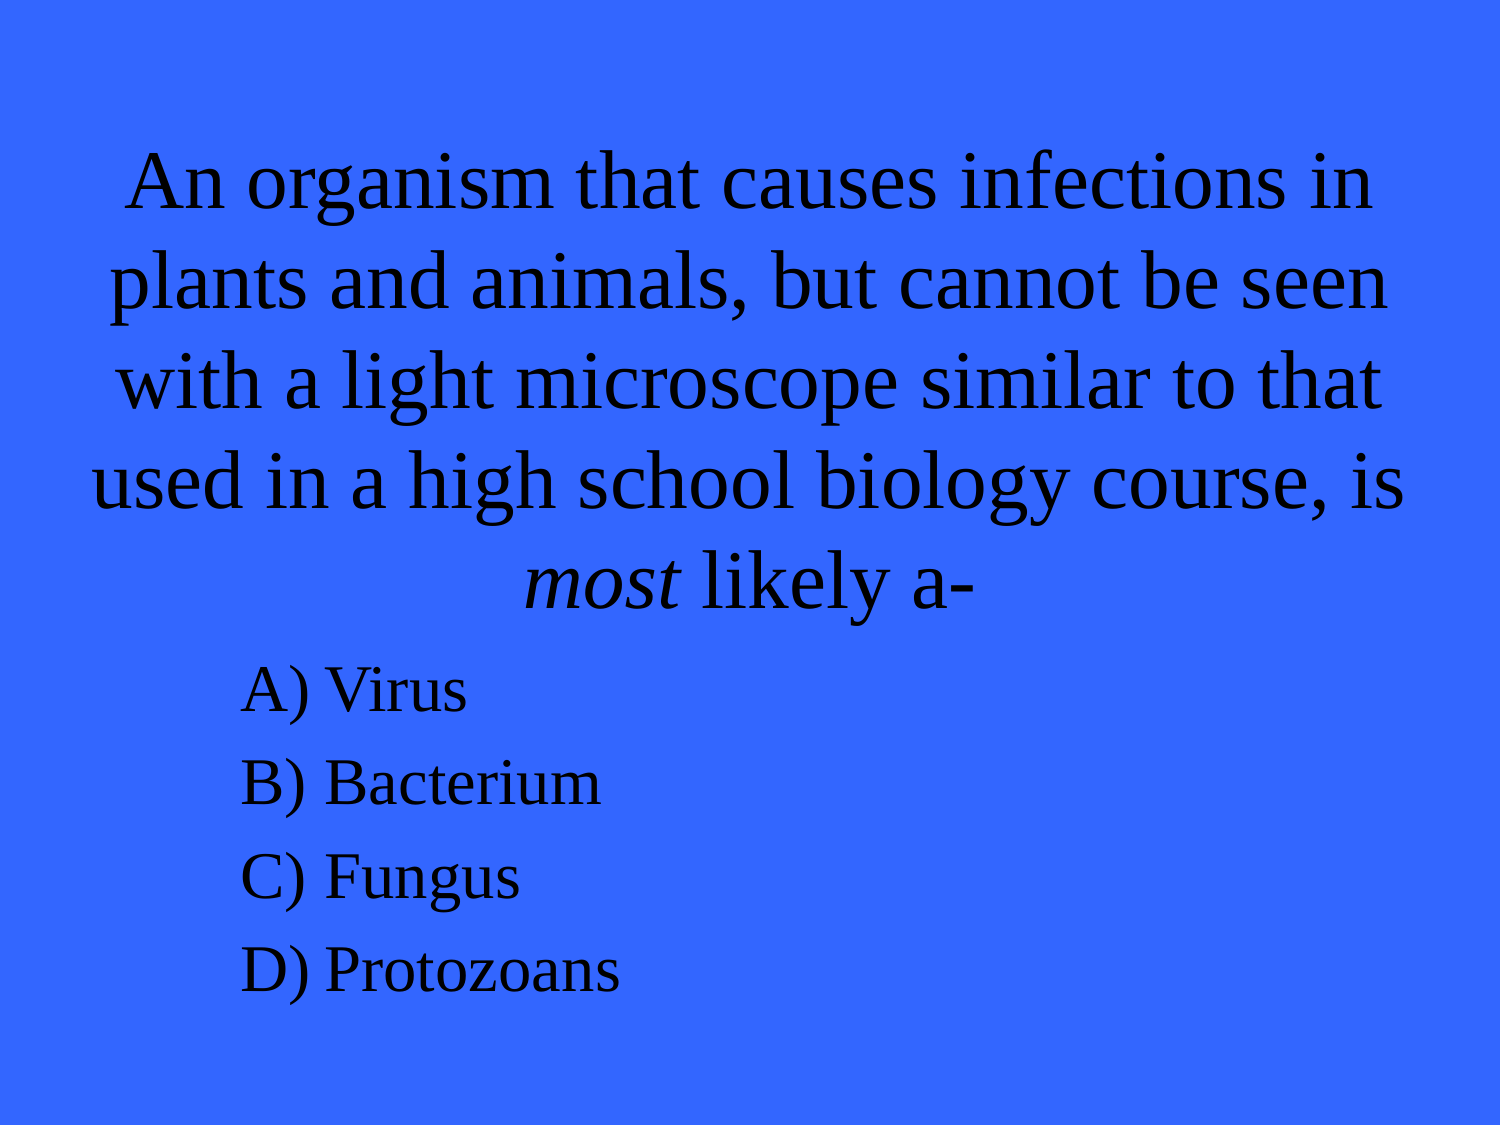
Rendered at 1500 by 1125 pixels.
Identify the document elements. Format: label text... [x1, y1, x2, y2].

title An organism that causes infections in plants and animals, but cannot be seen with a light microscope similar to that used in a high school biology course, is most likely a- [37, 262, 1463, 488]
subtitle Virus Bacterium Fungus Protozoans [225, 637, 1275, 925]
